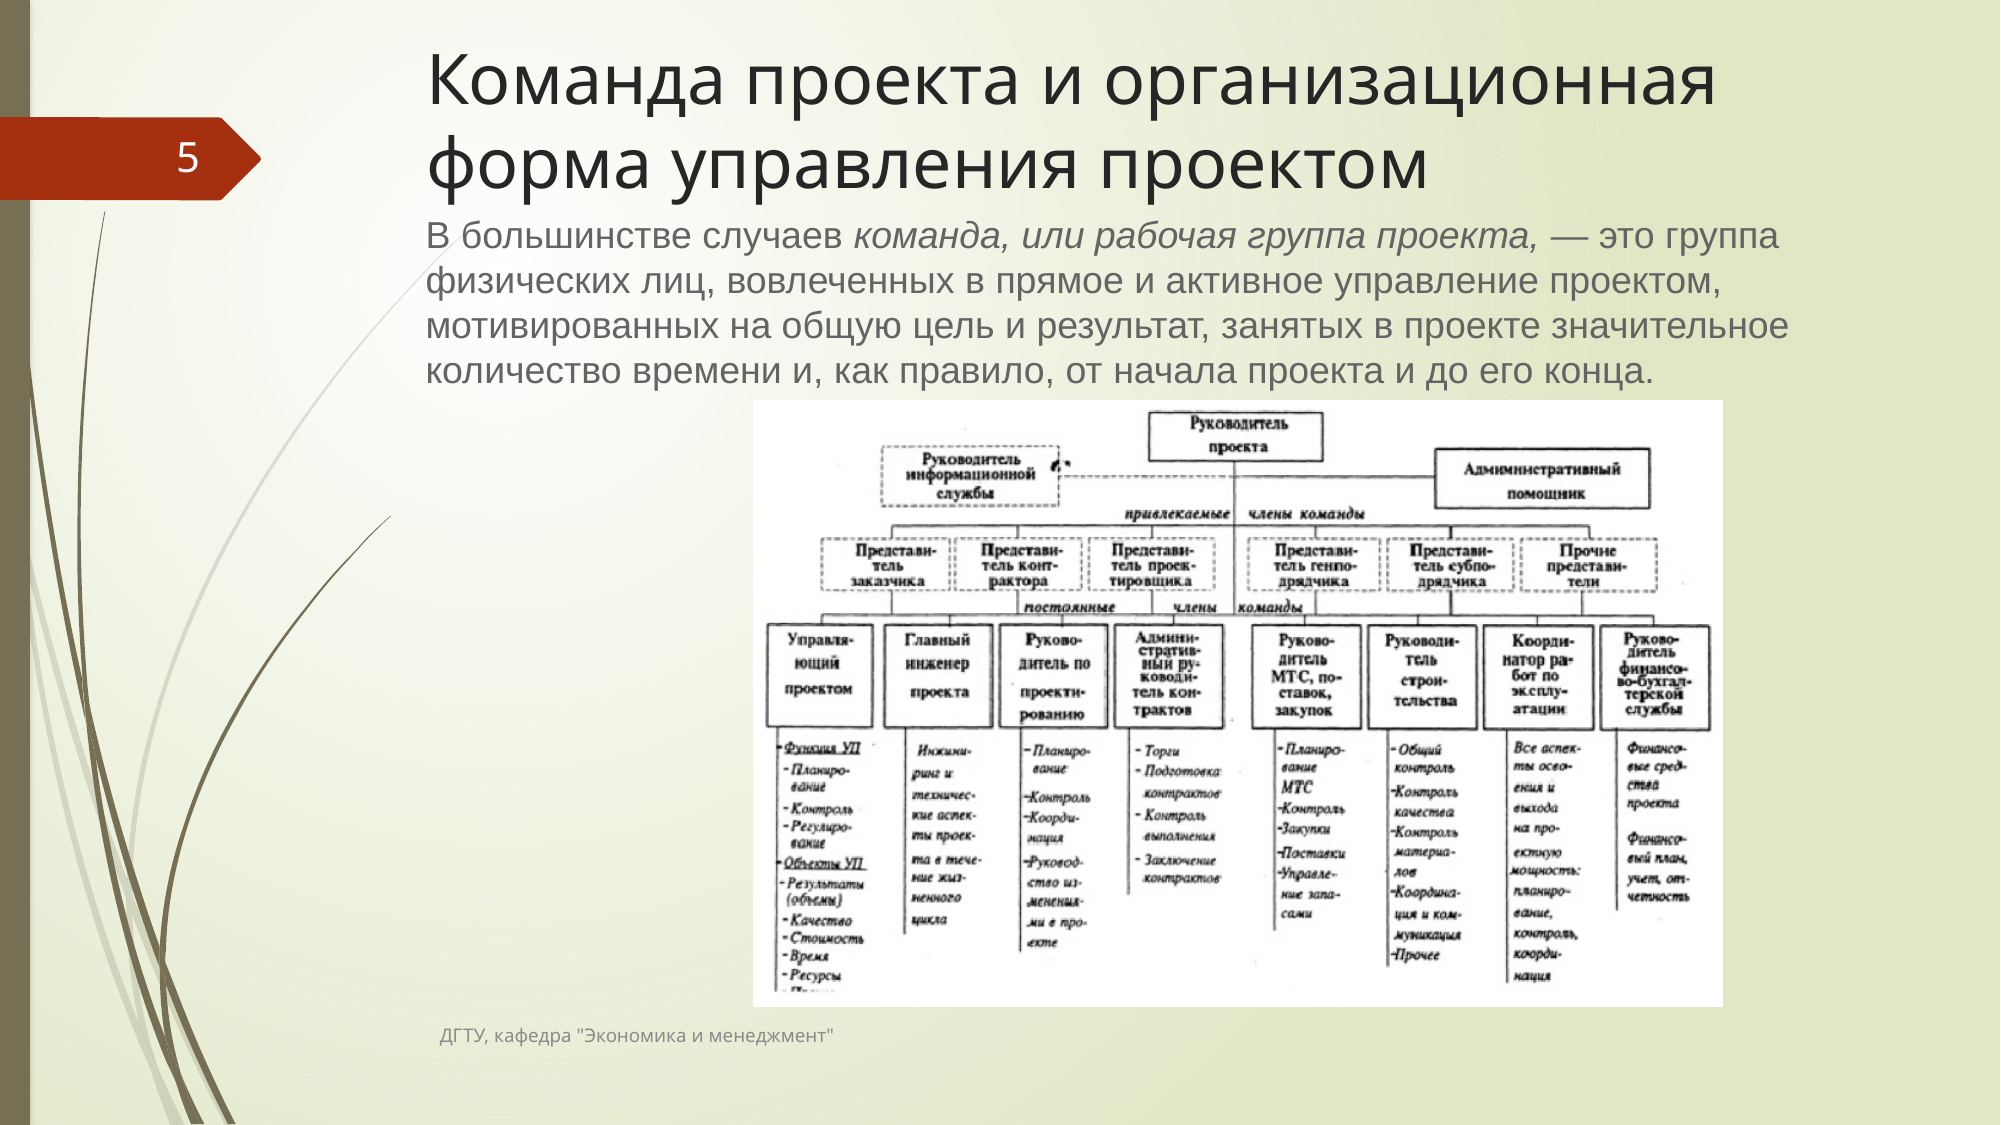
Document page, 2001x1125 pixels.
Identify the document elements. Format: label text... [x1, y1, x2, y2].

title Команда проекта и организационная форма управления проектом [411, 27, 1888, 203]
footer ДГТУ, кафедра "Экономика и менеджмент" [424, 1006, 1675, 1067]
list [753, 399, 1723, 1007]
slide_number 5 [87, 129, 216, 190]
text_box В большинстве случаев команда, или рабочая группа проекта, — это группа физических лиц, вовлеченных в прямое и активное управление проектом, мотивированных на общую цель и результат, занятых в проекте значительное количество времени и, как правило, от начала проекта и до его конца. [410, 203, 2000, 398]
